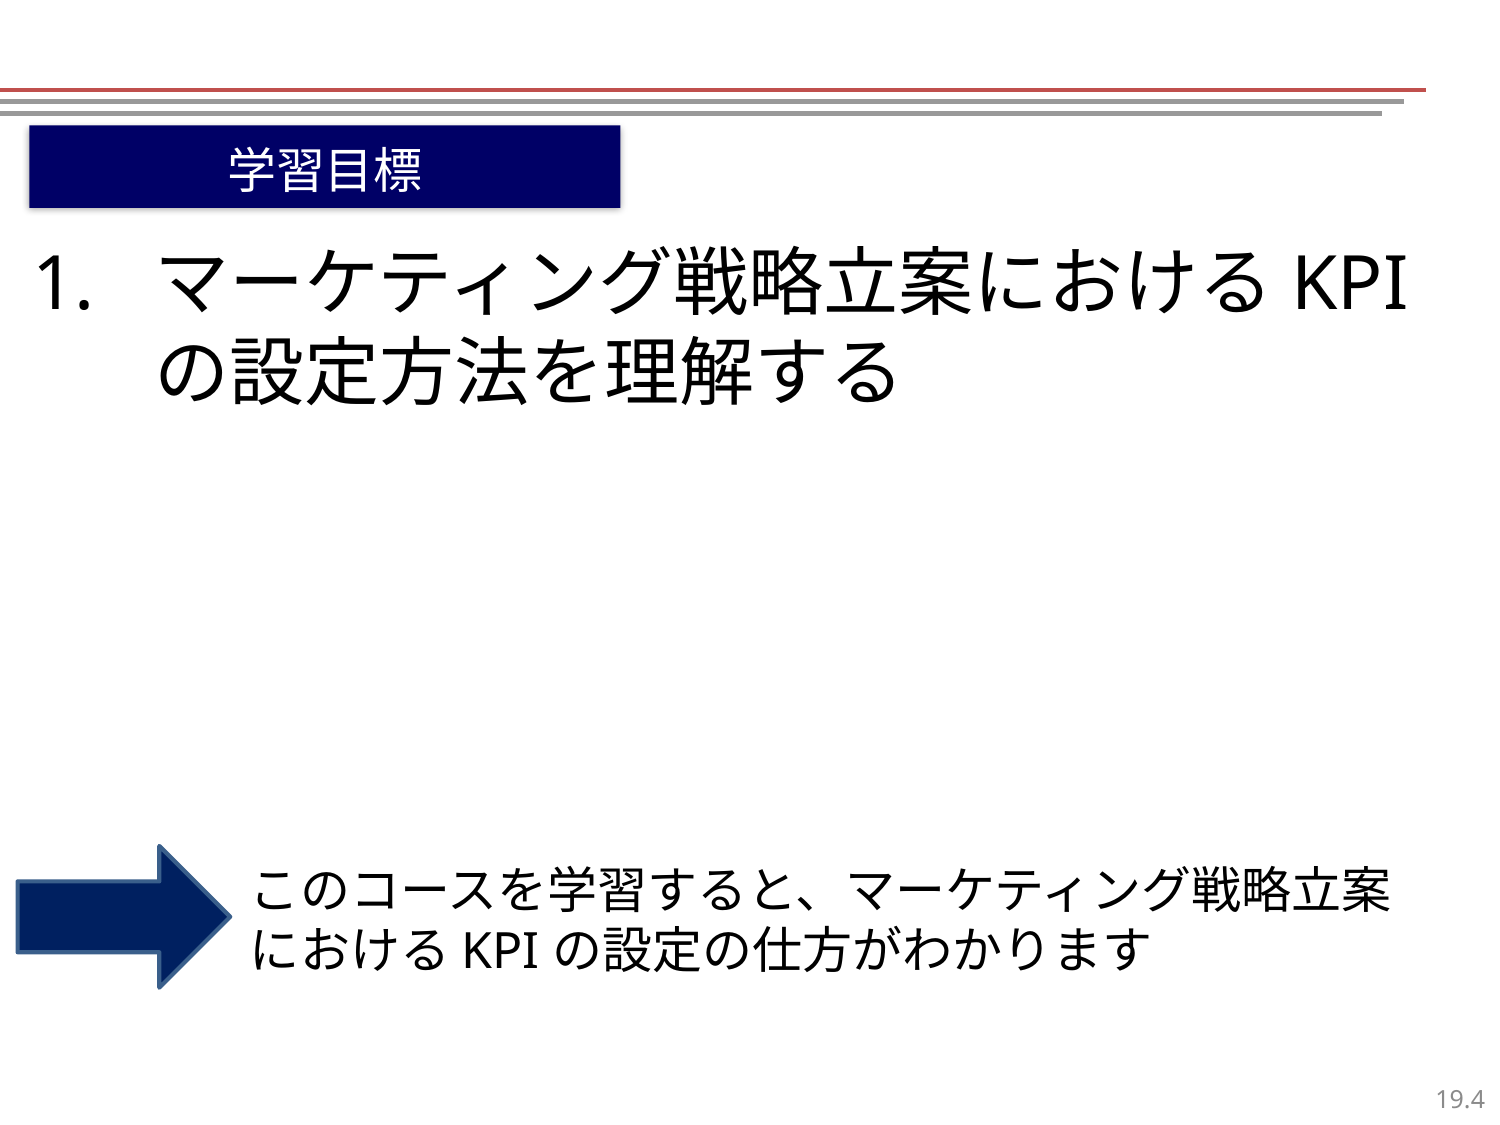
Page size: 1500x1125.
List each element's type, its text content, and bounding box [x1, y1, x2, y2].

text_box このコースを学習すると、マーケティング戦略立案におけるKPIの設定の仕方がわかります [235, 851, 1440, 987]
text_box 学習目標 [29, 125, 621, 208]
text_box [15, 844, 233, 990]
text_box マーケティング戦略立案におけるKPIの設定方法を理解する [17, 227, 1459, 513]
slide_number 3 [1381, 1065, 1500, 1125]
